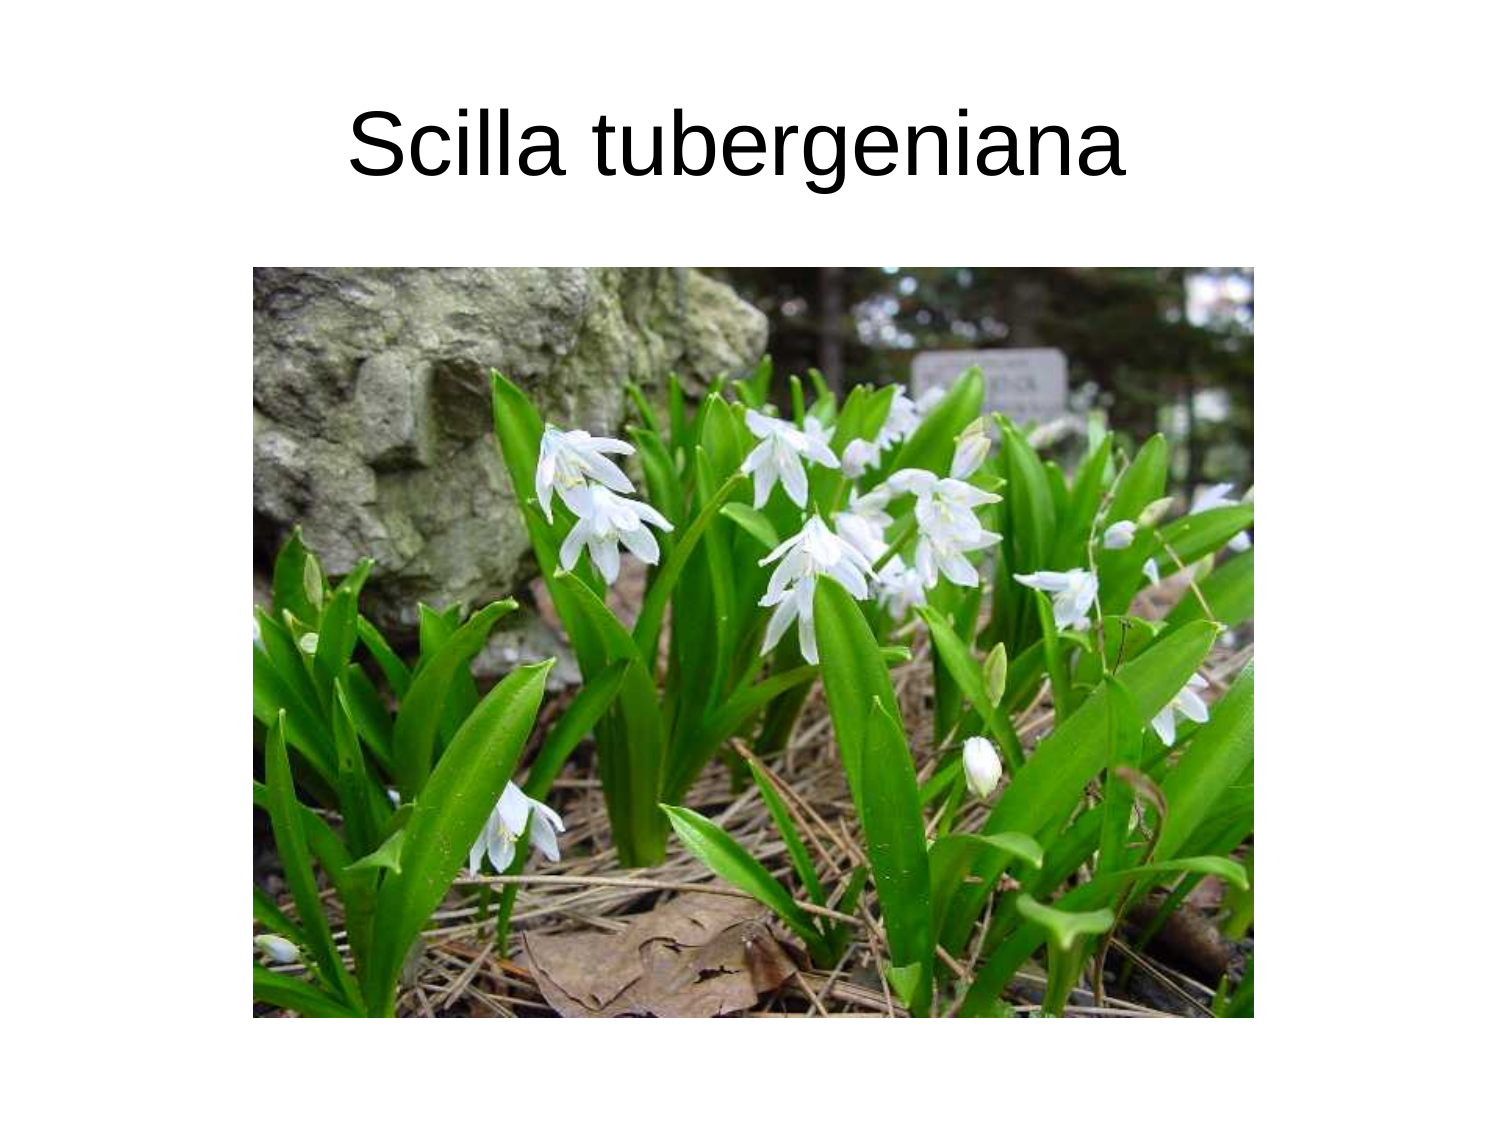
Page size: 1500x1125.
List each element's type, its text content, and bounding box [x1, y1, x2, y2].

title Scilla tubergeniana [75, 45, 1425, 233]
picture [253, 266, 1255, 1018]
